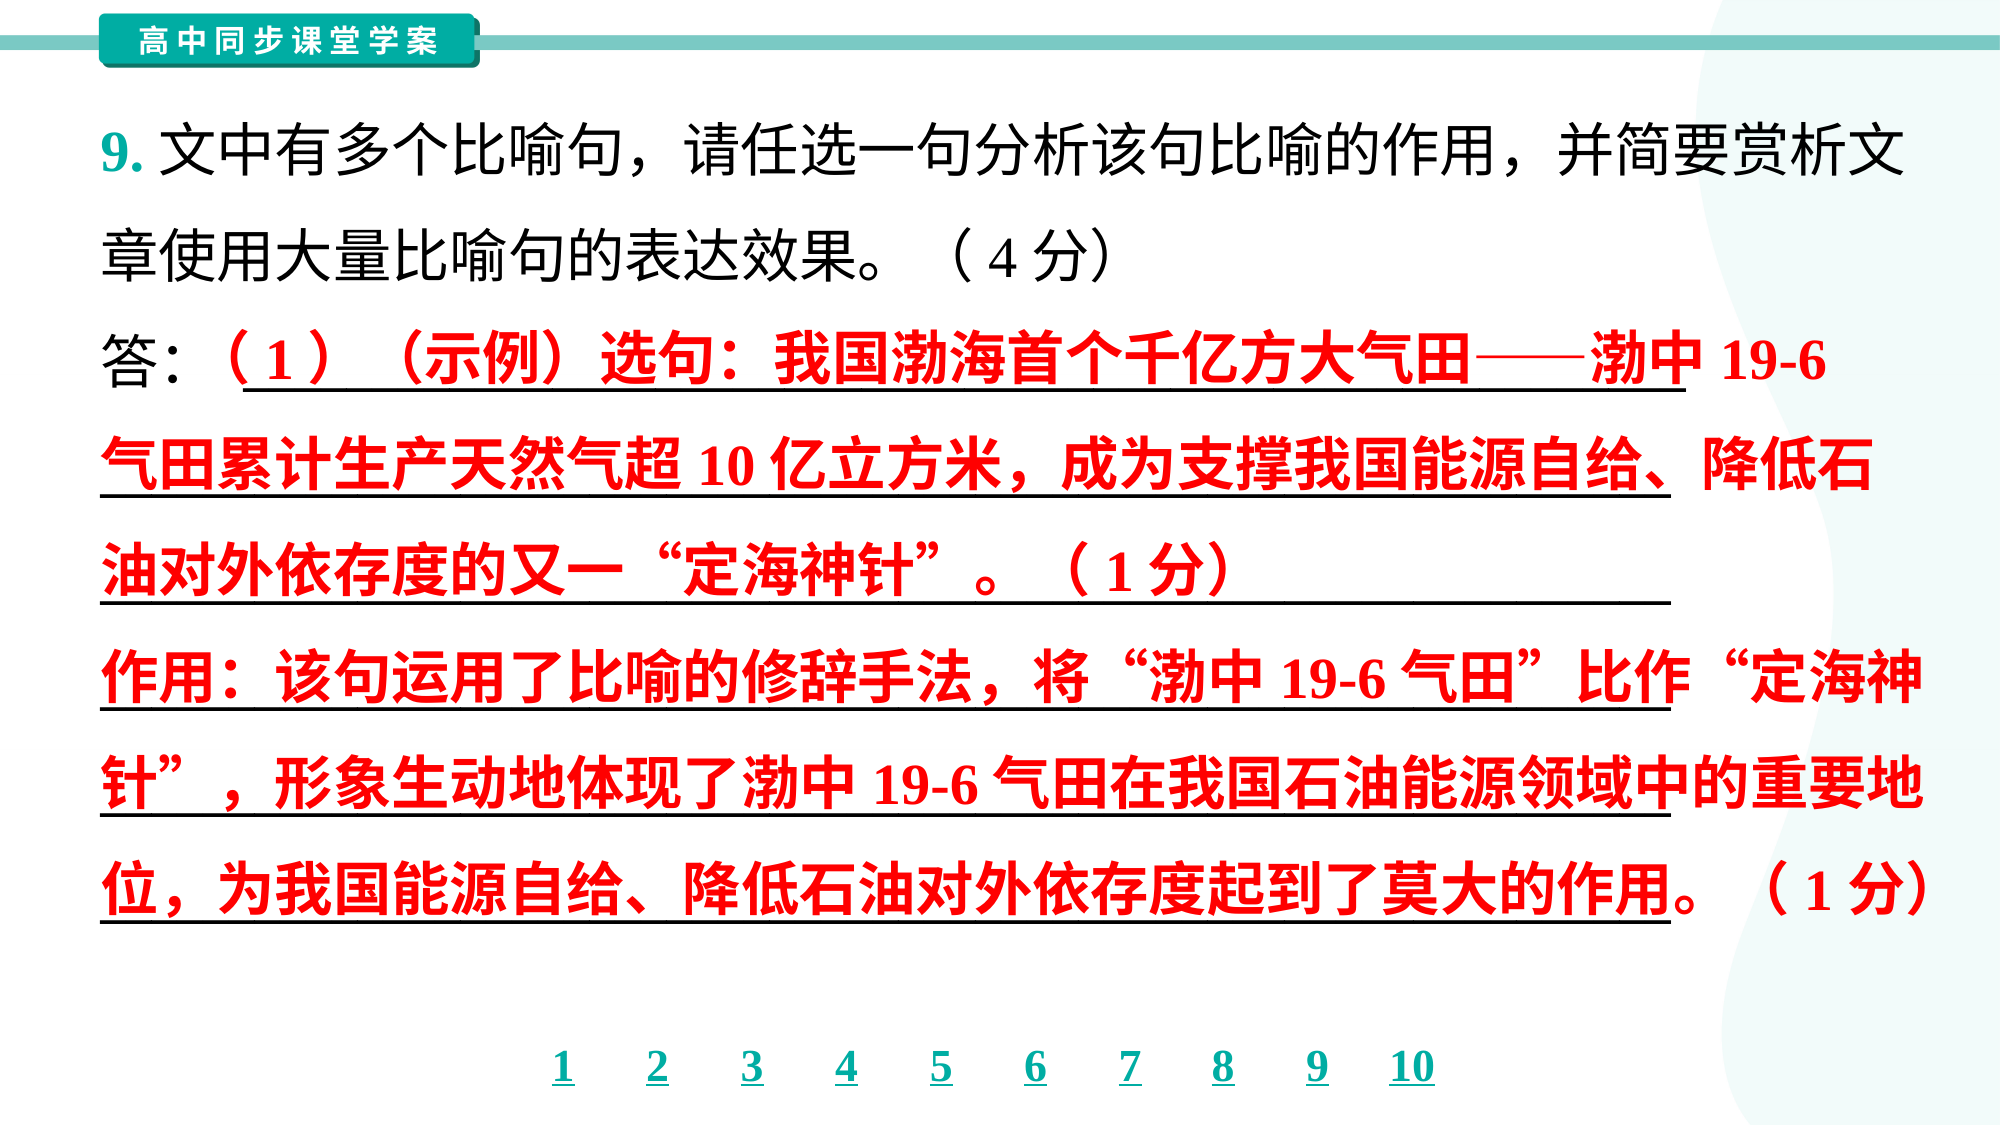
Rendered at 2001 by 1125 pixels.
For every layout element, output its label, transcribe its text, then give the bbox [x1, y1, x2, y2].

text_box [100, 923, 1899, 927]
picture [0, 0, 2000, 1125]
text_box （1）（示例）选句：我国渤海首个千亿方大气田——渤中19-6 气田累计生产天然气超10亿立方米，成为支撑我国能源自给、降低石 油对外依存度的又一“定海神针”。（1分） 作用：该句运用了比喻的修辞手法，将“渤中19-6气田”比作“定海神 针”，形象生动地体现了渤中19-6气田在我国石油能源领域中的重要地 位，为我国能源自给、降低石油对外依存度起到了莫大的作用。（1分） [100, 284, 1899, 923]
text_box 9.文中有多个比喻句，请任选一句分析该句比喻的作用，并简要赏析文 章使用大量比喻句的表达效果。（4分） 答： ________________________________________________________ _____________________________________________________________ _____________________________________________________________ _____________________________________________________________ _____________________________________________________________ _____________________________________________________________ [100, 76, 1899, 284]
